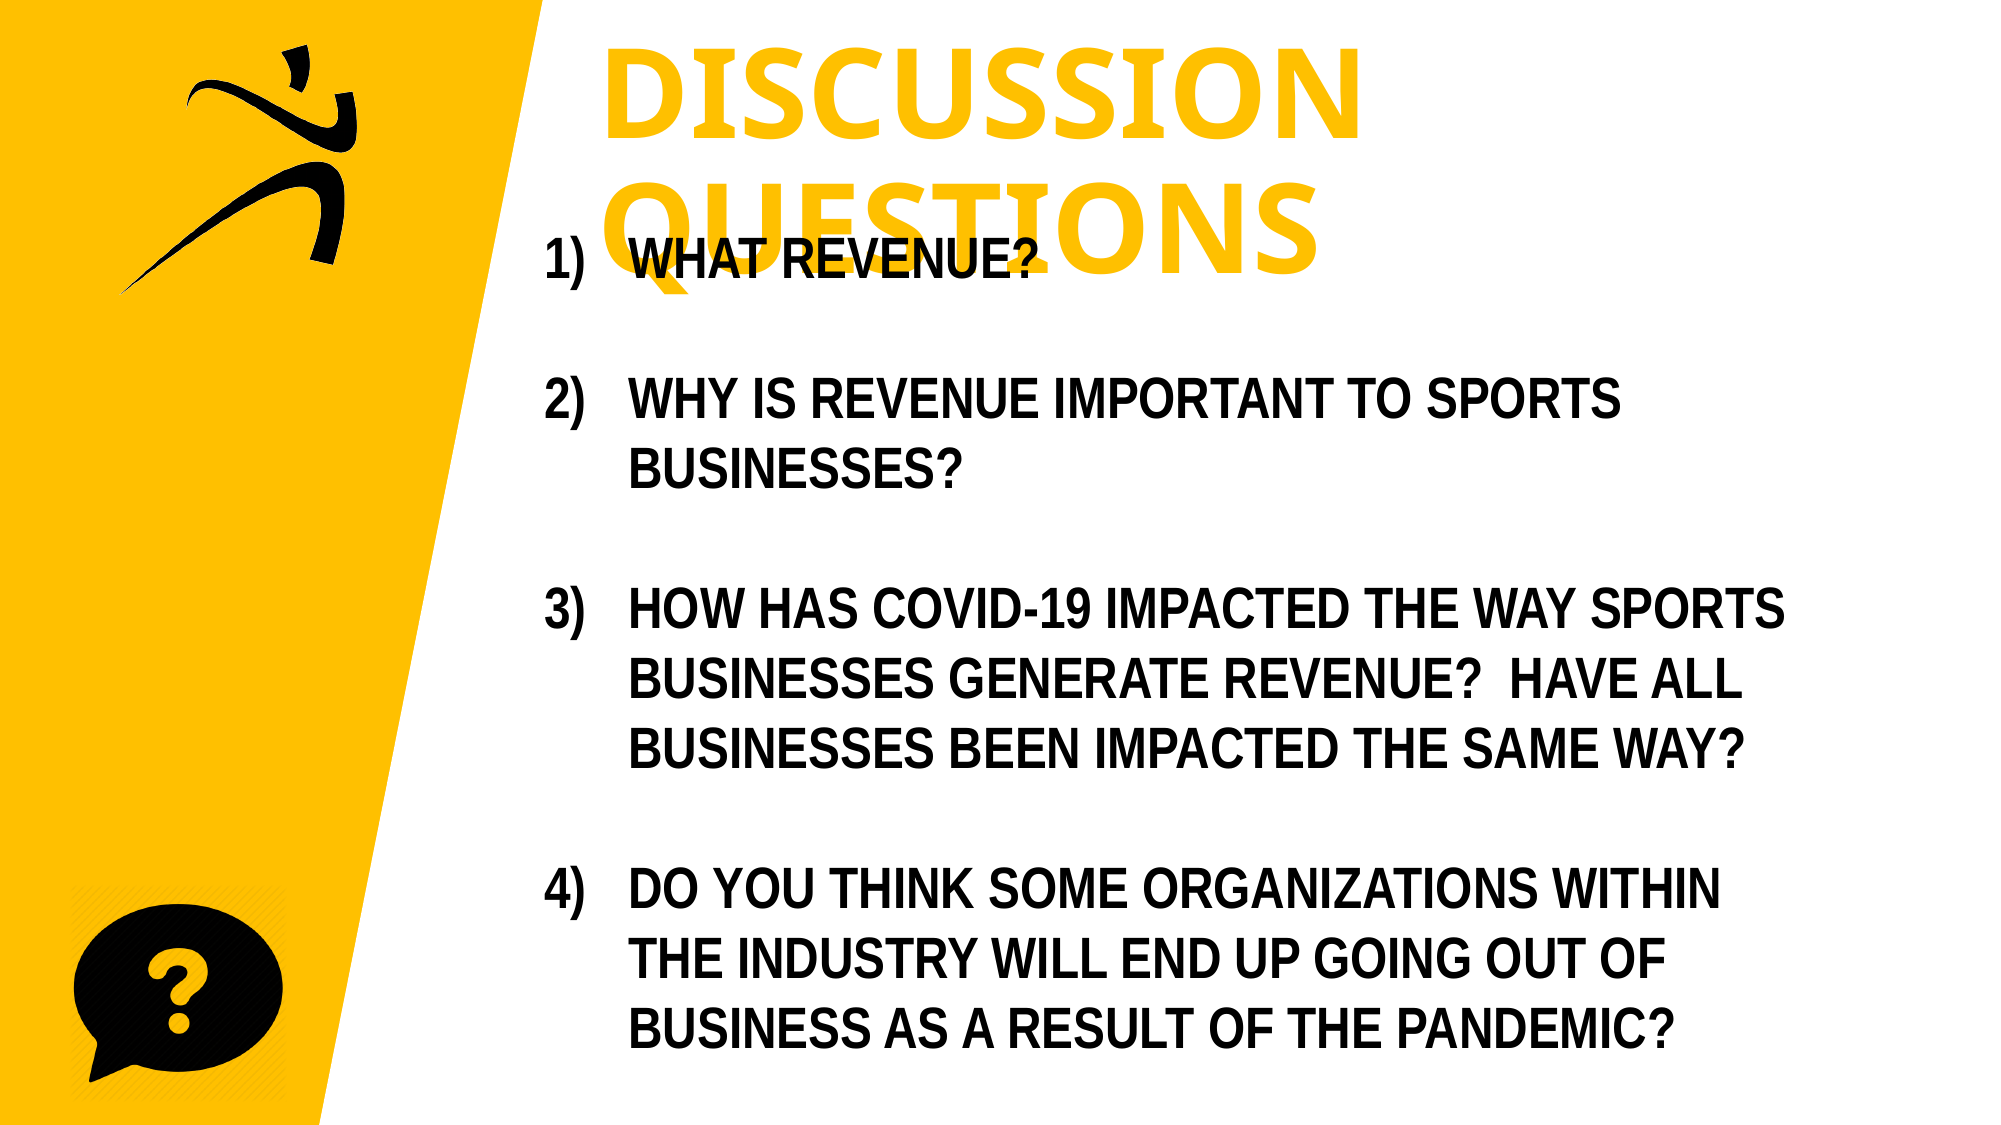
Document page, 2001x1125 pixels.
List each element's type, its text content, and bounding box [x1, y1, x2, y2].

picture [119, 44, 357, 295]
text_box [319, 0, 1216, 1125]
picture [69, 884, 287, 1103]
text_box [0, 0, 542, 1125]
text_box Discussion questions [583, 20, 1957, 138]
text_box What revenue? Why is revenue important to sports businesses? How has covid-19 impacted the way sports businesses generate revenue? Have all businesses been impacted the same way? Do you think some organizations within the industry will end up going out of business as a result of the pandemic? [529, 212, 1844, 330]
